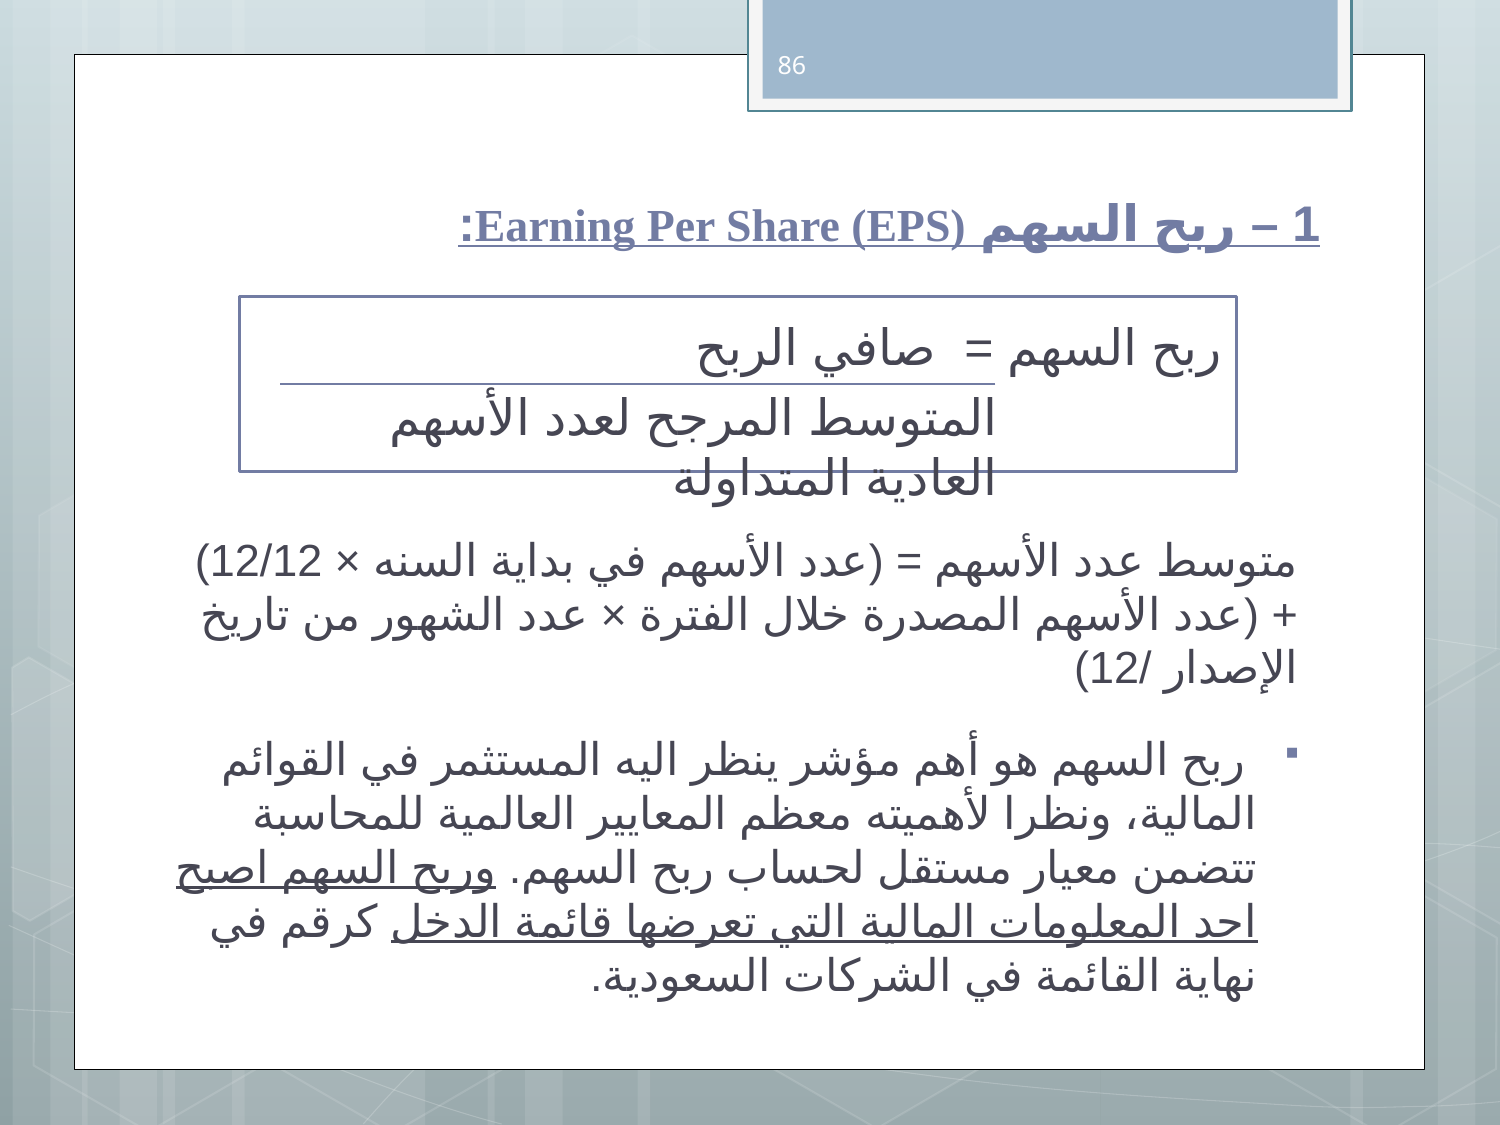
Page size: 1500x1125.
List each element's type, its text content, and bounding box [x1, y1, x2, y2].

title 1 – ربح السهم Earning Per Share (EPS): [183, 172, 1336, 260]
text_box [239, 296, 1238, 472]
list متوسط عدد الأسهم = (عدد الأسهم في بداية السنه × 12/12) + (عدد الأسهم المصدرة خلال الفترة × عدد الشهور من تاريخ الإصدار /12) ربح السهم هو أهم مؤشر ينظر اليه المستثمر في القوائم المالية، ونظرا لأهميته معظم المعايير العالمية للمحاسبة تتضمن معيار مستقل لحساب ربح السهم. وربح السهم اصبح احد المعلومات المالية التي تعرضها قائمة الدخل كرقم في نهاية القائمة في الشركات السعودية. [152, 523, 1324, 1012]
slide_number 86 [762, 36, 982, 97]
